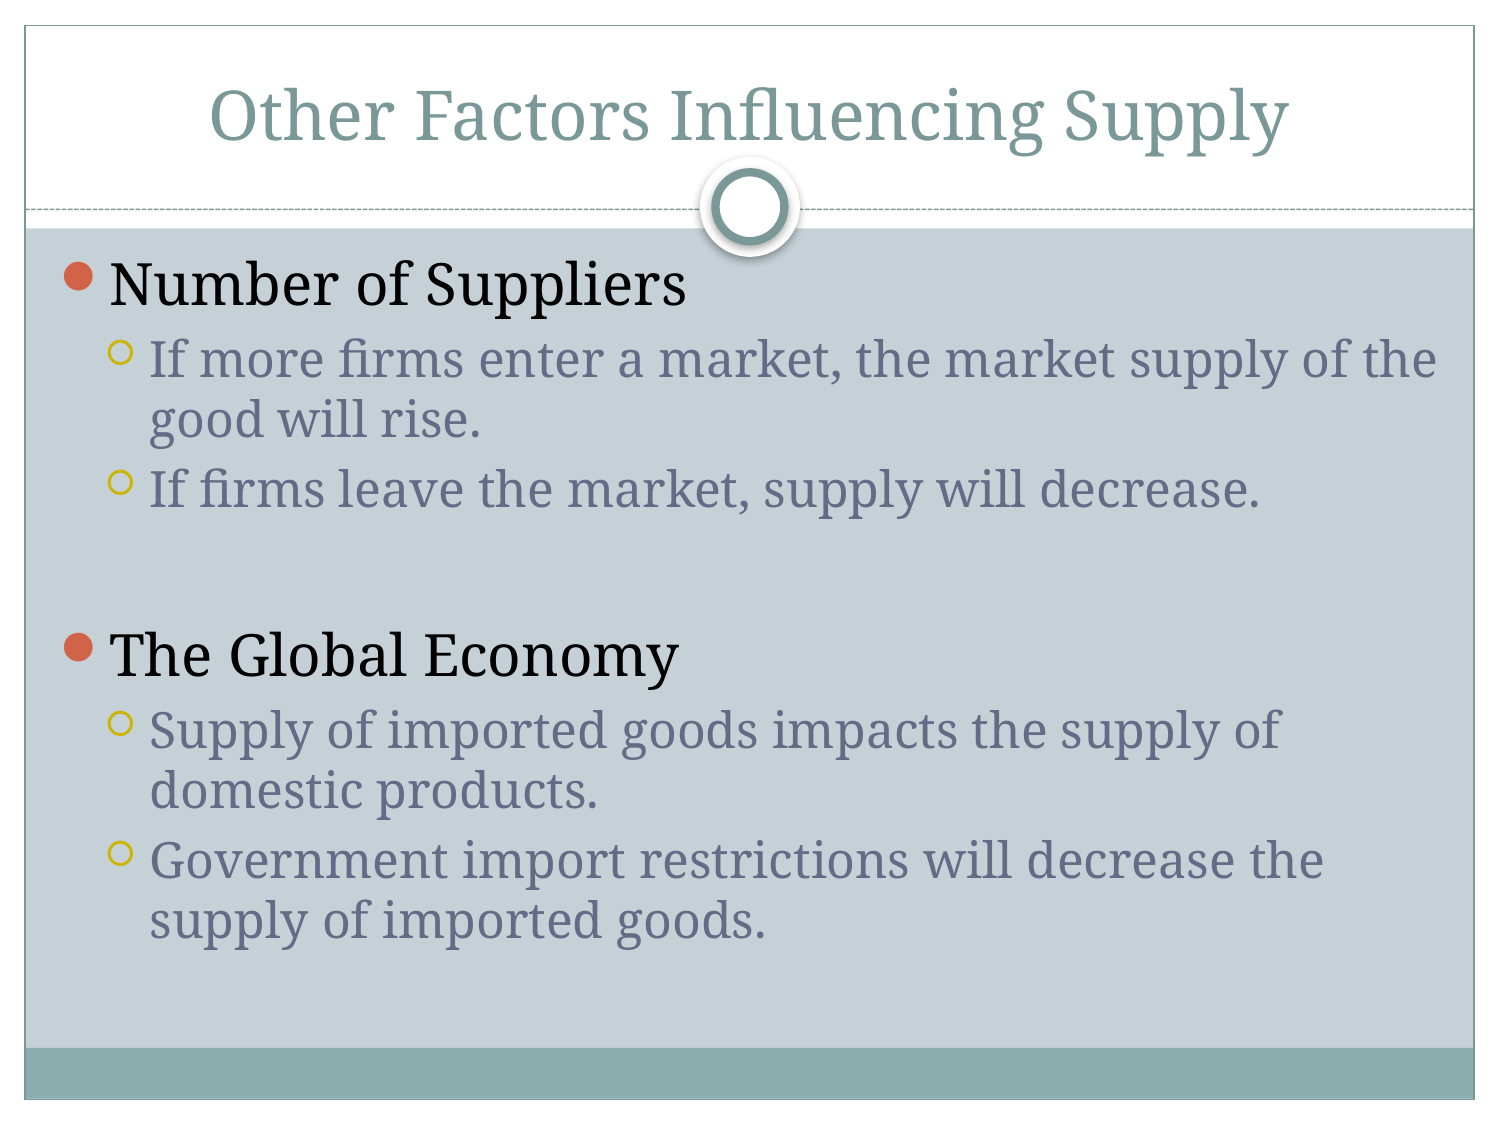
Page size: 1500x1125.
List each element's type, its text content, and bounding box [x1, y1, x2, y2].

list Number of Suppliers If more firms enter a market, the market supply of the good will rise. If firms leave the market, supply will decrease. The Global Economy Supply of imported goods impacts the supply of domestic products. Government import restrictions will decrease the supply of imported goods. [45, 239, 1458, 1046]
title Other Factors Influencing Supply [49, 37, 1450, 162]
